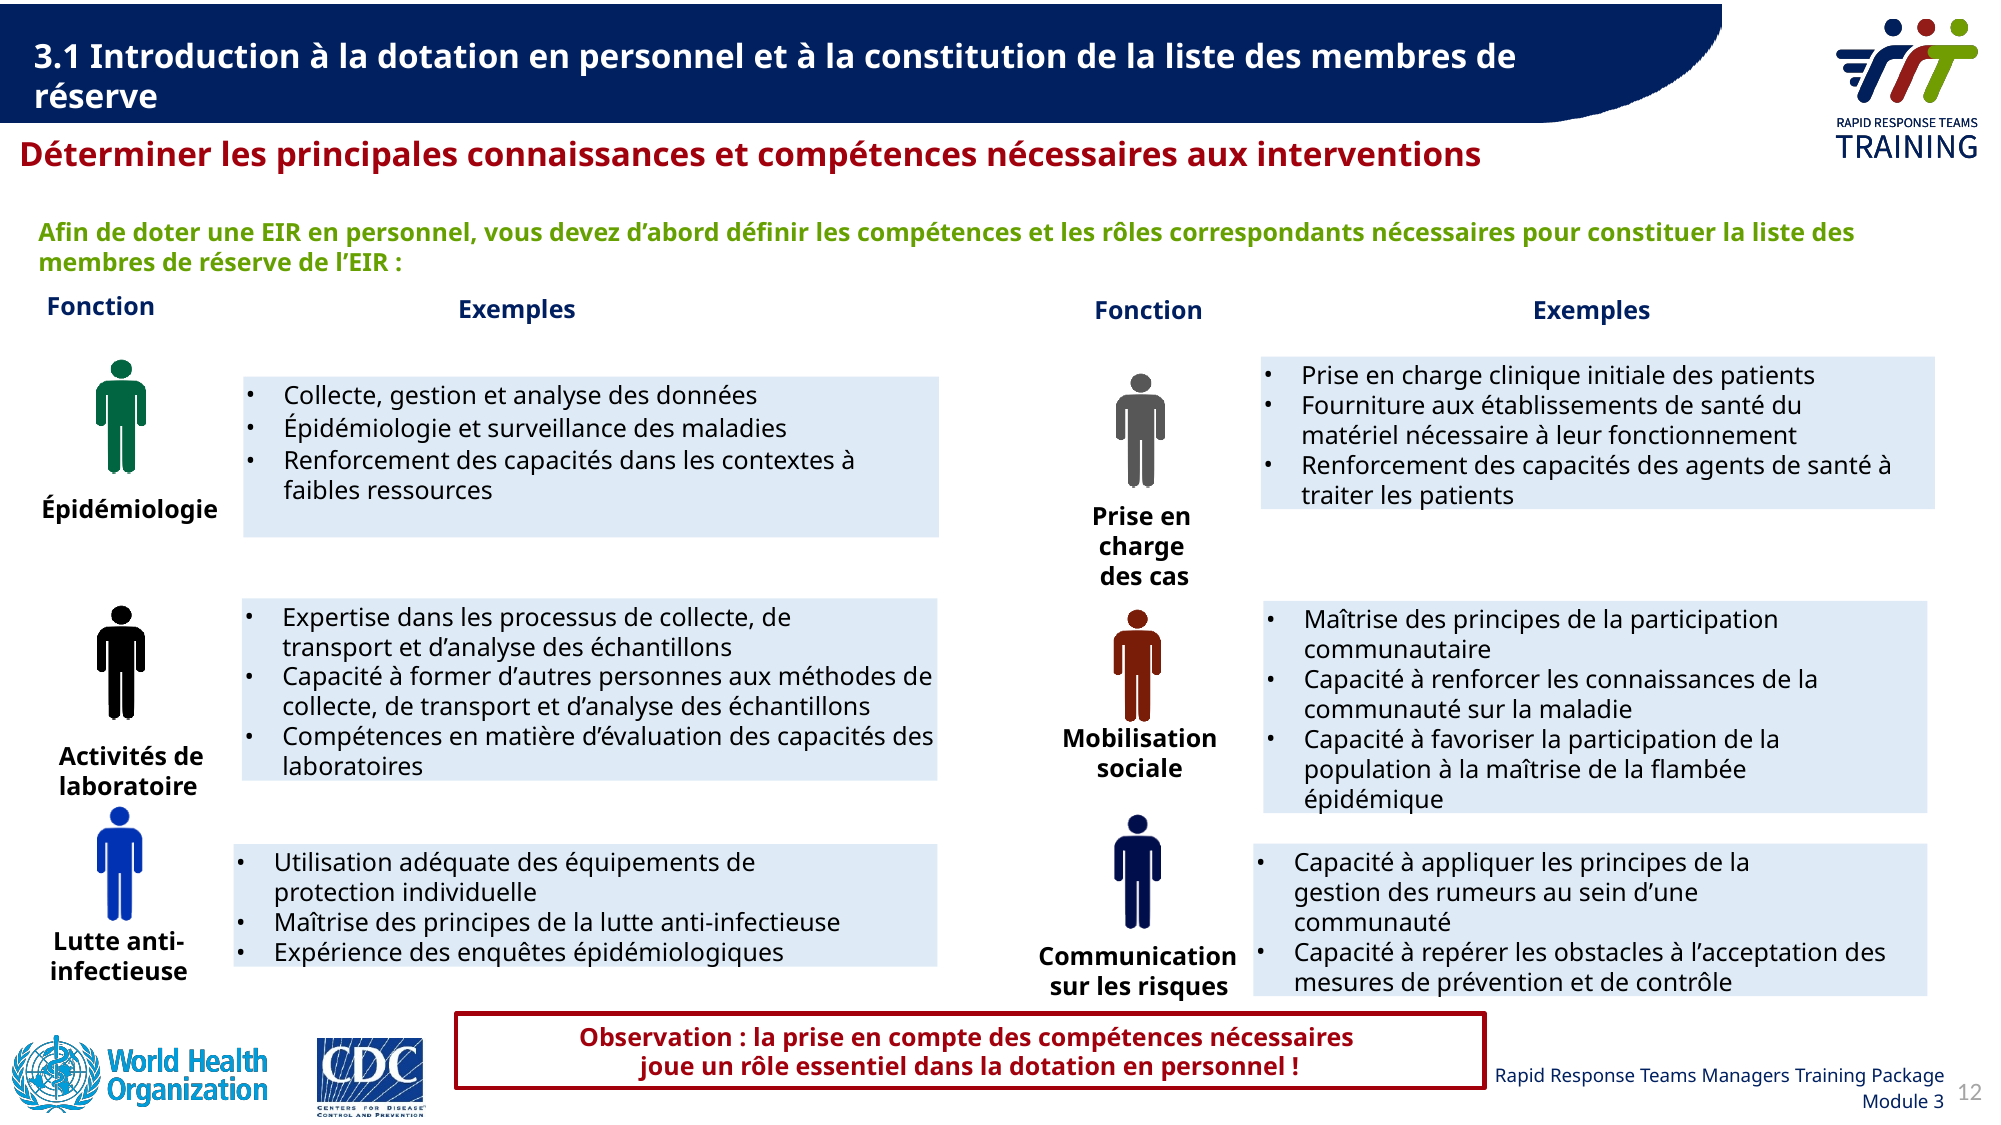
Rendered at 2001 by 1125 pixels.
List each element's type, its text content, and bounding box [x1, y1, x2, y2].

picture [317, 1038, 426, 1117]
picture [30, 1083, 37, 1091]
text_box Afin de doter une EIR en personnel, vous devez d’abord définir les compétences et les rôles correspondants nécessaires pour constituer la liste des membres de réserve de lʼEIR : [23, 208, 1961, 284]
picture [24, 1054, 36, 1087]
text_box Maîtrise des principes de la participation communautaire Capacité à renforcer les connaissances de la communauté sur la maladie Capacité à favoriser la participation de la population à la maîtrise de la flambée épidémique [1263, 600, 1928, 814]
text_box Activités de laboratoire [55, 737, 213, 801]
picture [71, 1053, 90, 1091]
text_box Capacité à appliquer les principes de la gestion des rumeurs au sein dʼune communauté Capacité à repérer les obstacles à lʼacceptation des mesures de prévention et de contrôle [1253, 843, 1928, 997]
text_box Exemples [384, 285, 592, 331]
picture [50, 1108, 62, 1113]
picture [34, 1054, 43, 1078]
text_box Fonction [43, 287, 213, 321]
picture [97, 605, 146, 720]
picture [12, 1083, 48, 1113]
picture [36, 1088, 78, 1105]
text_box Collecte, gestion et analyse des données Épidémiologie et surveillance des maladies Renforcement des capacités dans les contextes à faibles ressources [243, 376, 939, 538]
text_box Observation : la prise en compte des compétences nécessaires joue un rôle essentiel dans la dotation en personnel ! [454, 1011, 1487, 1090]
picture [46, 1056, 54, 1062]
picture [97, 806, 144, 921]
picture [40, 1062, 47, 1070]
text_box Mobilisation sociale [1049, 719, 1230, 783]
text_box Lutte anti-infectieuse [23, 922, 213, 985]
text_box Épidémiologie [38, 490, 248, 524]
slide_number 12 [1941, 1067, 2000, 1125]
text_box Expertise dans les processus de collecte, de transport et d’analyse des échantillons Capacité à former dʼautres personnes aux méthodes de collecte, de transport et d’analyse des échantillons Compétences en matière d’évaluation des capacités des laboratoires [241, 598, 938, 781]
text_box Utilisation adéquate des équipements de protection individuelle Maîtrise des principes de la lutte anti-infectieuse Expérience des enquêtes épidémiologiques [233, 844, 938, 967]
text_box Prise en charge des cas [1049, 497, 1240, 591]
picture [12, 1035, 54, 1068]
picture [1116, 373, 1165, 489]
picture [1091, 605, 1183, 727]
picture [1113, 814, 1161, 929]
title Déterminer les principales connaissances et compétences nécessaires aux interventions [18, 48, 1843, 251]
picture [0, 4, 1722, 123]
picture [22, 1062, 26, 1077]
text_box Communication sur les risques [1024, 937, 1253, 1000]
picture [96, 359, 146, 474]
picture [1835, 19, 1978, 167]
picture [59, 1035, 267, 1113]
text_box Fonction [1091, 291, 1230, 325]
text_box Prise en charge clinique initiale des patients Fourniture aux établissements de santé du matériel nécessaire à leur fonctionnement Renforcement des capacités des agents de santé à traiter les patients [1260, 356, 1935, 510]
text_box 3.1 Introduction à la dotation en personnel et à la constitution de la liste des membres de réserve [19, 27, 1572, 123]
text_box Exemples [1443, 291, 1738, 325]
